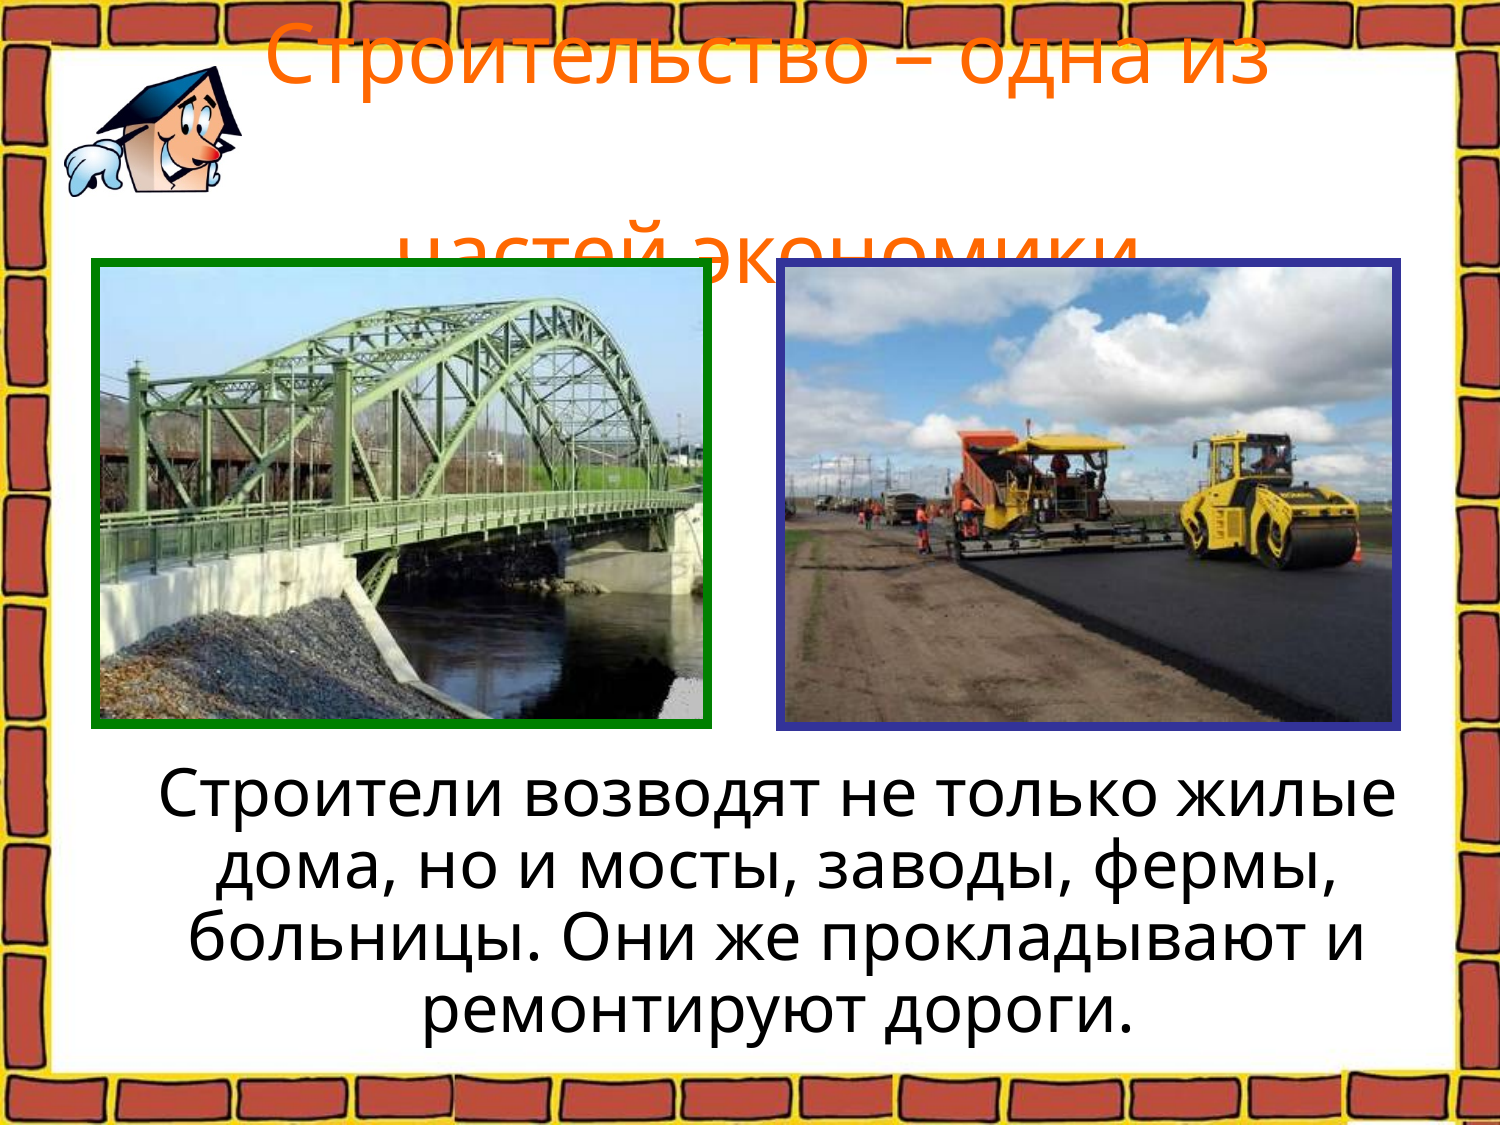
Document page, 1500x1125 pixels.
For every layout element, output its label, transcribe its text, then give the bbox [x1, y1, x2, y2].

list Строители возводят не только жилые дома, но и мосты, заводы, фермы, больницы. Они же прокладывают и ремонтируют дороги. [74, 751, 1426, 1071]
picture [0, 0, 1500, 1125]
title Строительство – одна из частей экономики. [74, 55, 1426, 244]
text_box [99, 266, 1392, 723]
